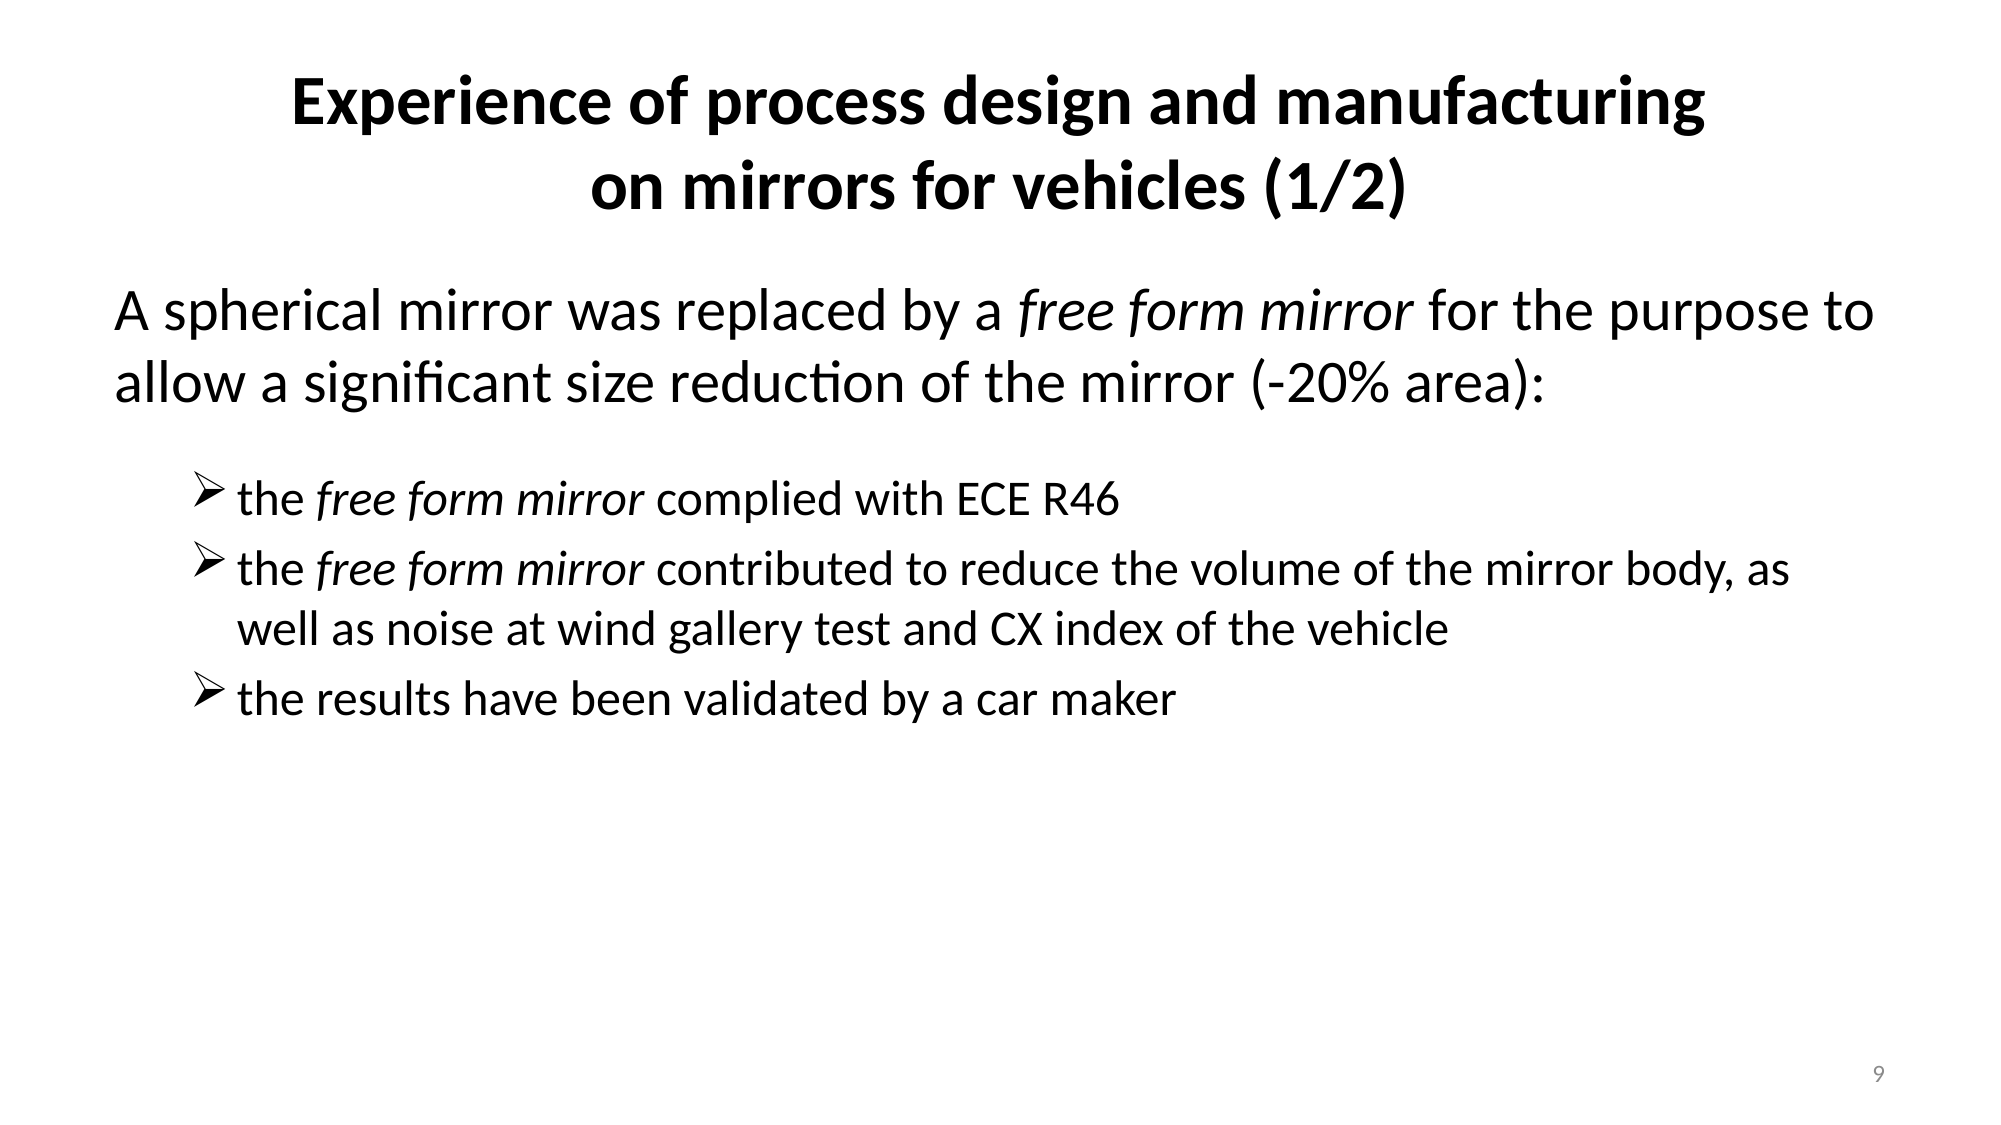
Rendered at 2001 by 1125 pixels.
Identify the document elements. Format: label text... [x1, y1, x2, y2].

list A spherical mirror was replaced by a free form mirror for the purpose to allow a significant size reduction of the mirror (-20% area): the free form mirror complied with ECE R46 the free form mirror contributed to reduce the volume of the mirror body, as well as noise at wind gallery test and CX index of the vehicle the results have been validated by a car maker [99, 262, 1900, 1005]
title Experience of process design and manufacturing on mirrors for vehicles (1/2) [99, 45, 1900, 233]
slide_number 9 [1433, 1042, 1900, 1103]
